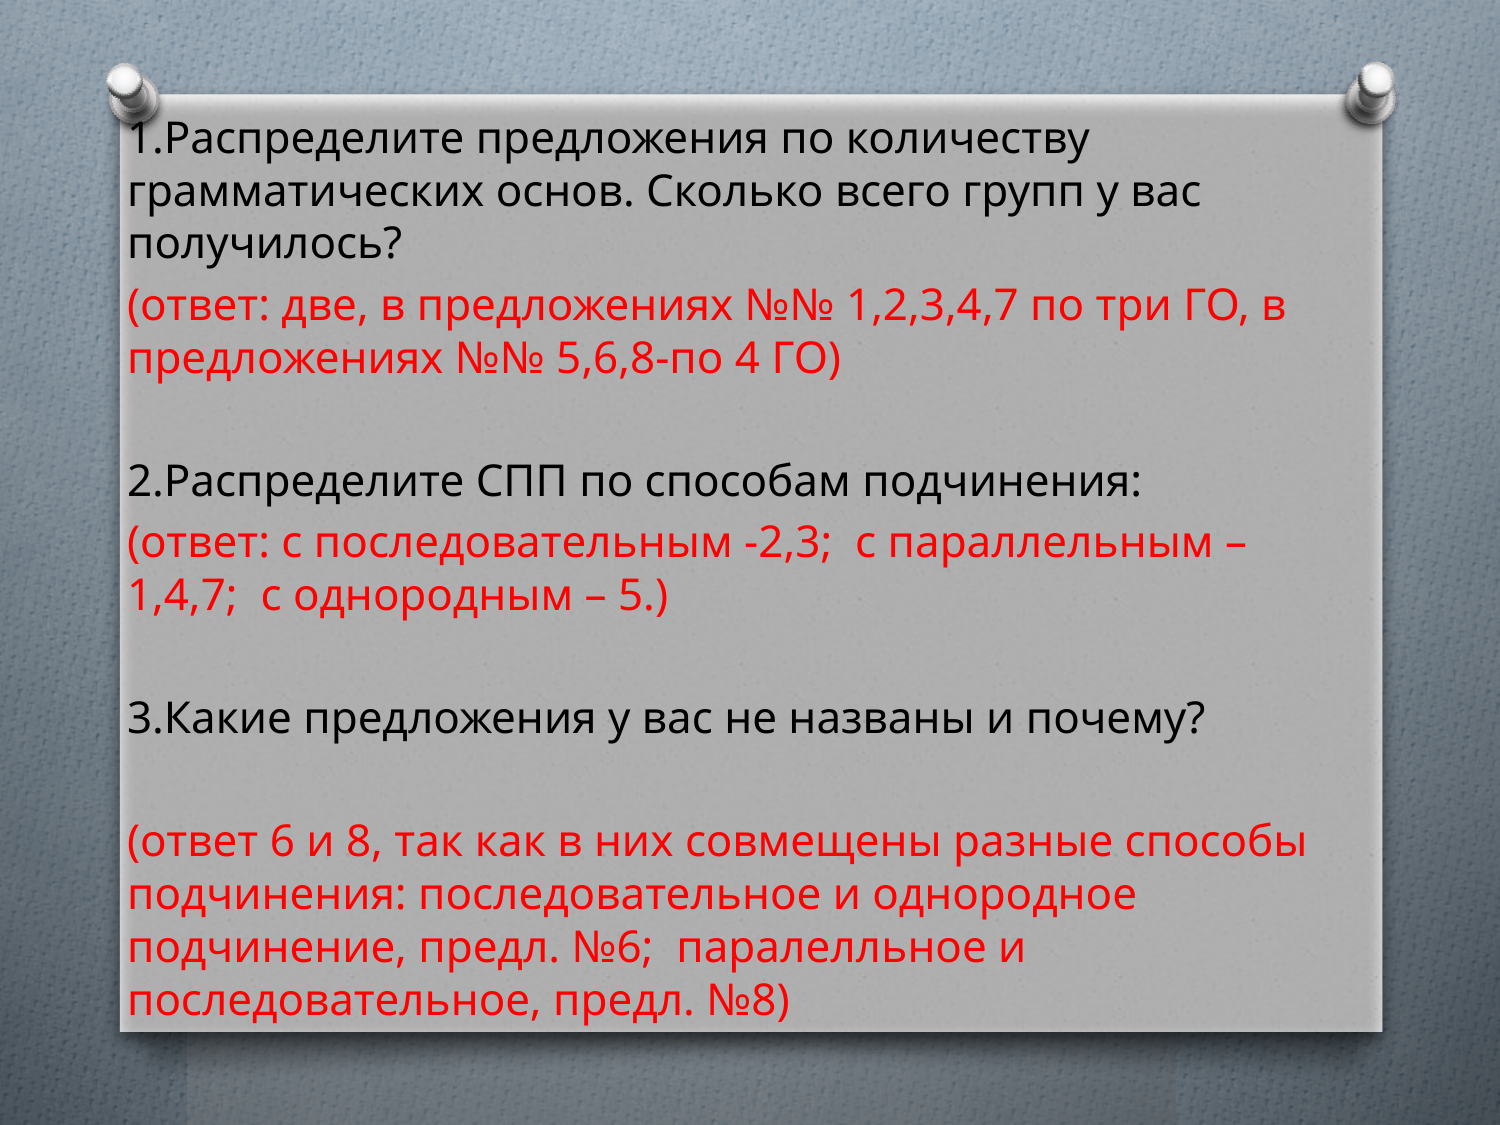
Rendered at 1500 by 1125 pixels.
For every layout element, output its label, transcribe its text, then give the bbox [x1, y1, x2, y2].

list 1.Распределите предложения по количеству грамматических основ. Сколько всего групп у вас получилось? (ответ: две, в предложениях №№ 1,2,3,4,7 по три ГО, в предложениях №№ 5,6,8-по 4 ГО) 2.Распределите СПП по способам подчинения: (ответ: с последовательным -2,3; с параллельным – 1,4,7; с однородным – 5.) 3.Какие предложения у вас не названы и почему? (ответ 6 и 8, так как в них совмещены разные способы подчинения: последовательное и однородное подчинение, предл. №6; паралелльное и последовательное, предл. №8) [112, 101, 1377, 1035]
picture [1317, 35, 1439, 146]
picture [75, 29, 198, 132]
